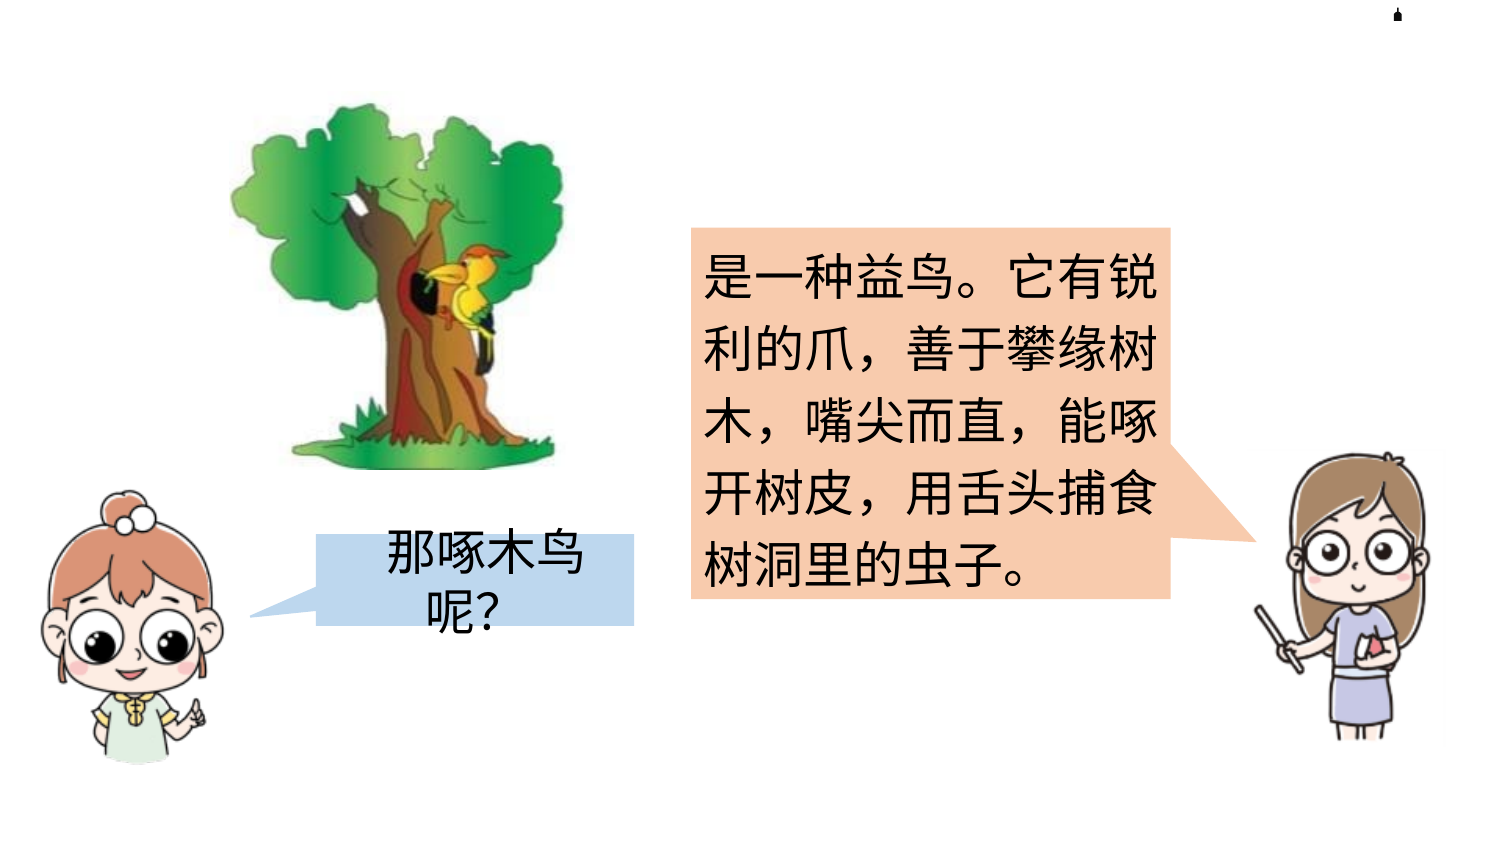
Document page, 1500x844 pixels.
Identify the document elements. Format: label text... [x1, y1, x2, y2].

picture [229, 91, 575, 470]
text_box 是一种益鸟。它有锐利的爪，善于攀缘树木，嘴尖而直，能啄开树皮，用舌头捕食树洞里的虫子。 [691, 227, 1247, 600]
text_box 那啄木鸟呢？ [249, 534, 635, 626]
picture [1247, 449, 1446, 747]
picture [37, 484, 230, 766]
